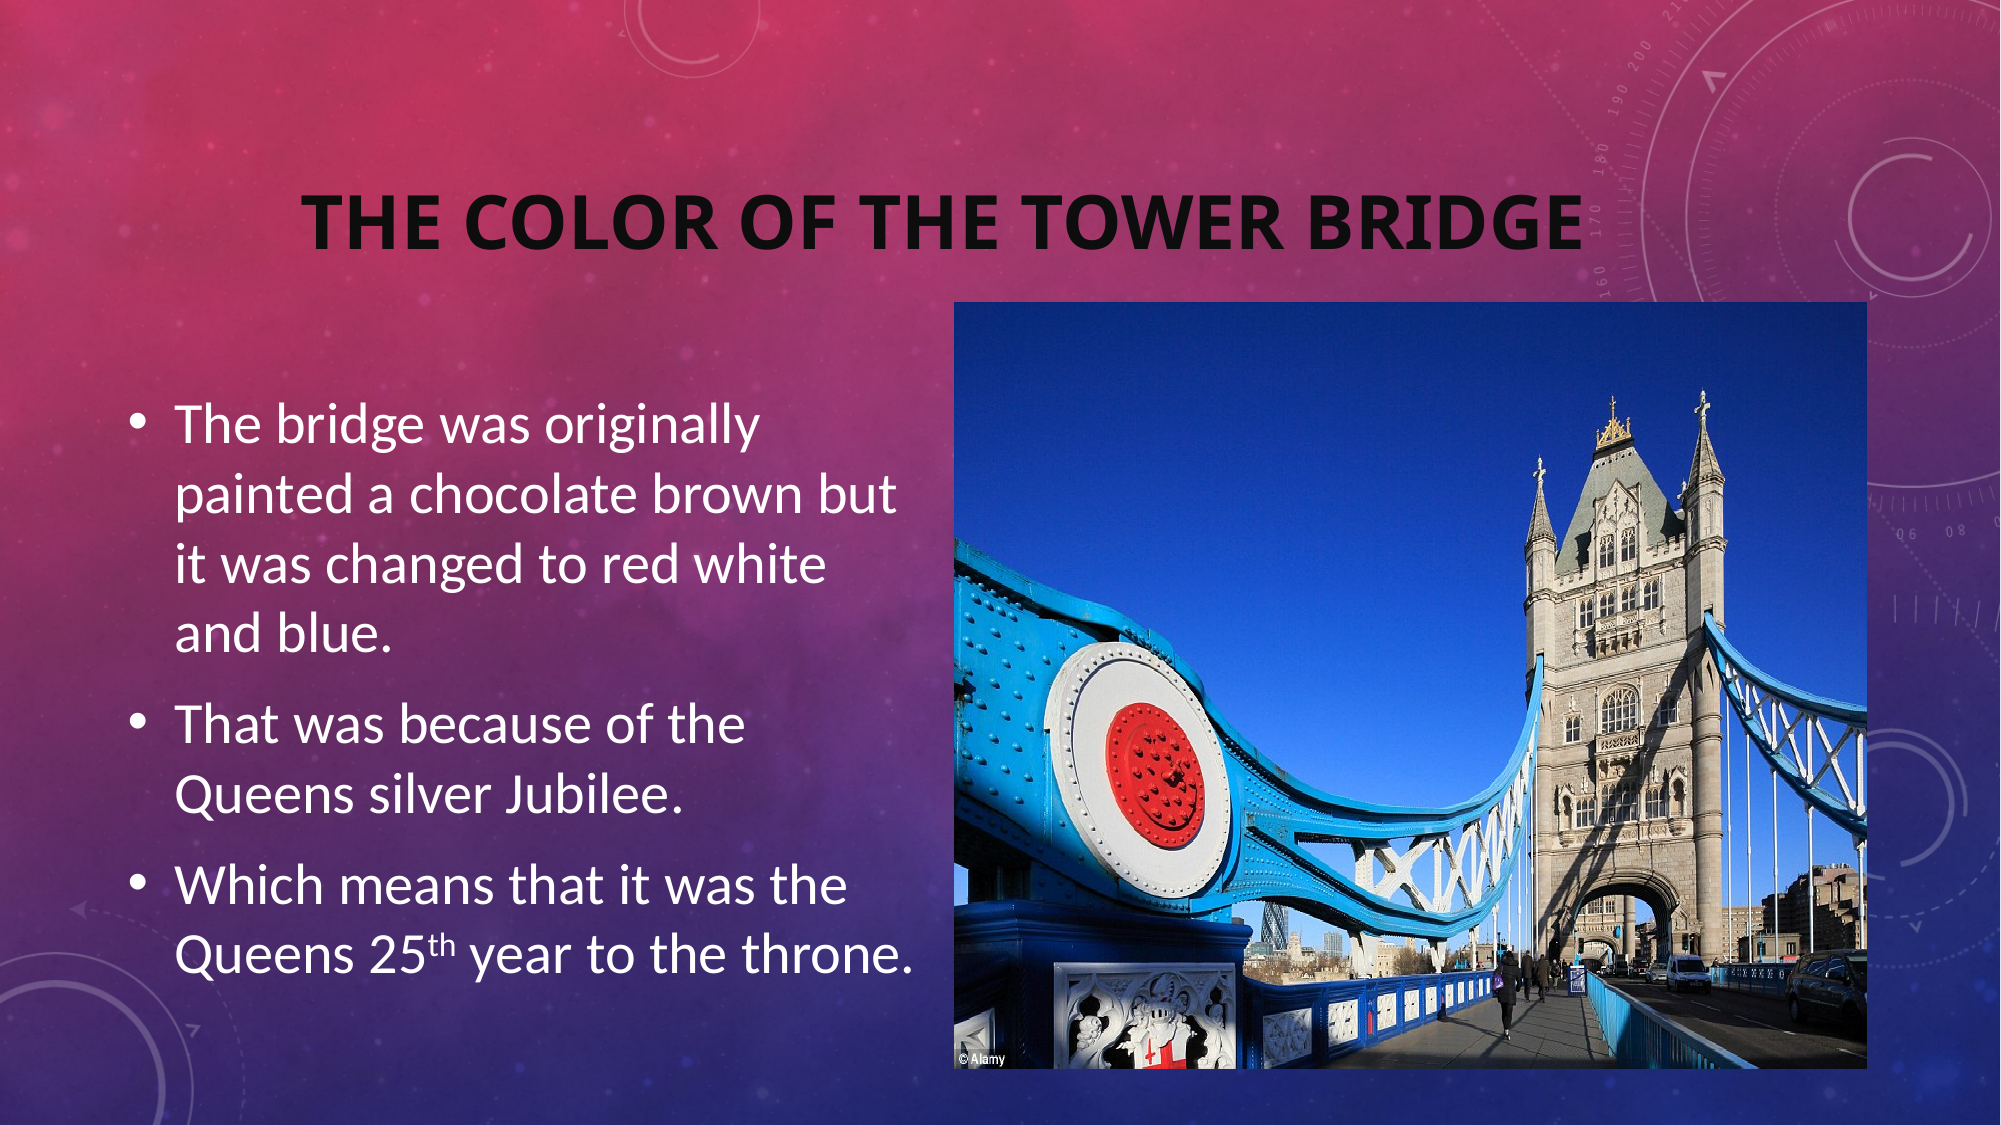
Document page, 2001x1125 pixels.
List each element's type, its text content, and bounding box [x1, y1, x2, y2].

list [954, 301, 1867, 1069]
picture [0, 0, 2001, 1125]
title The color of the tower bridge [112, 99, 1775, 339]
list The bridge was originally painted a chocolate brown but it was changed to red white and blue. That was because of the Queens silver Jubilee. Which means that it was the Queens 25th year to the throne. [112, 302, 932, 1069]
